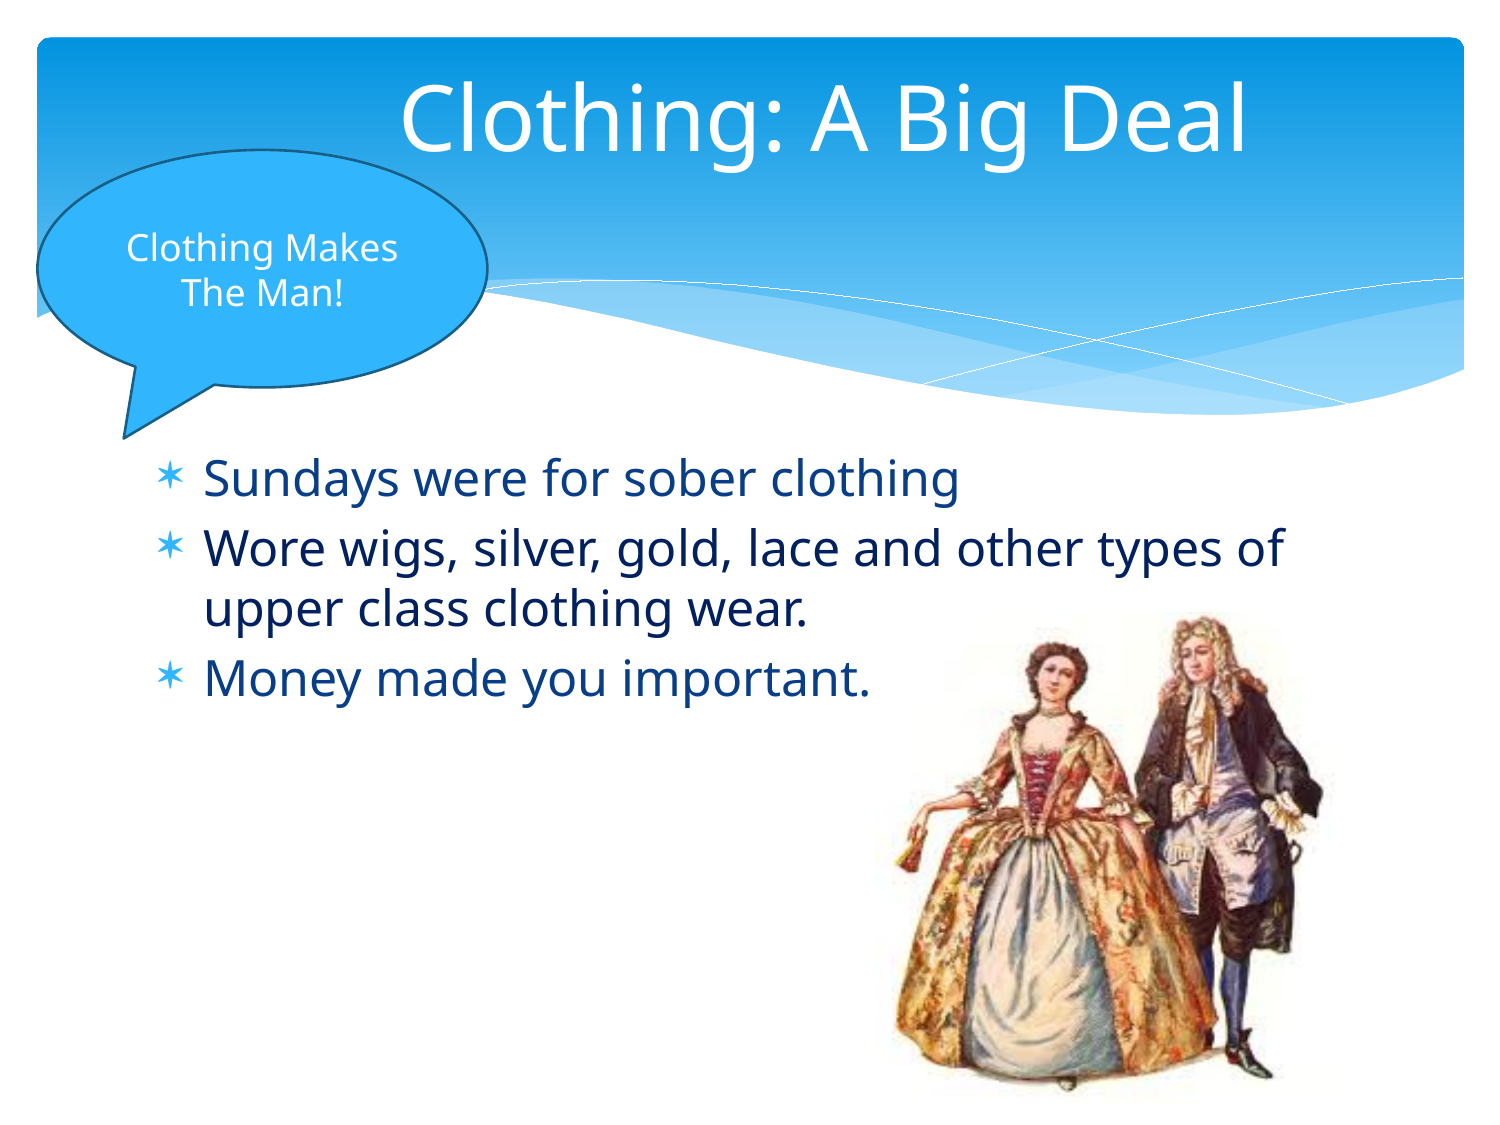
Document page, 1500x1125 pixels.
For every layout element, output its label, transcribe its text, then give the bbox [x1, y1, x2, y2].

title Clothing: A Big Deal [150, 12, 1500, 218]
picture [875, 612, 1335, 1103]
text_box Clothing Makes The Man! [36, 148, 489, 440]
list Sundays were for sober clothing Wore wigs, silver, gold, lace and other types of upper class clothing wear. Money made you important. [143, 438, 1359, 1005]
